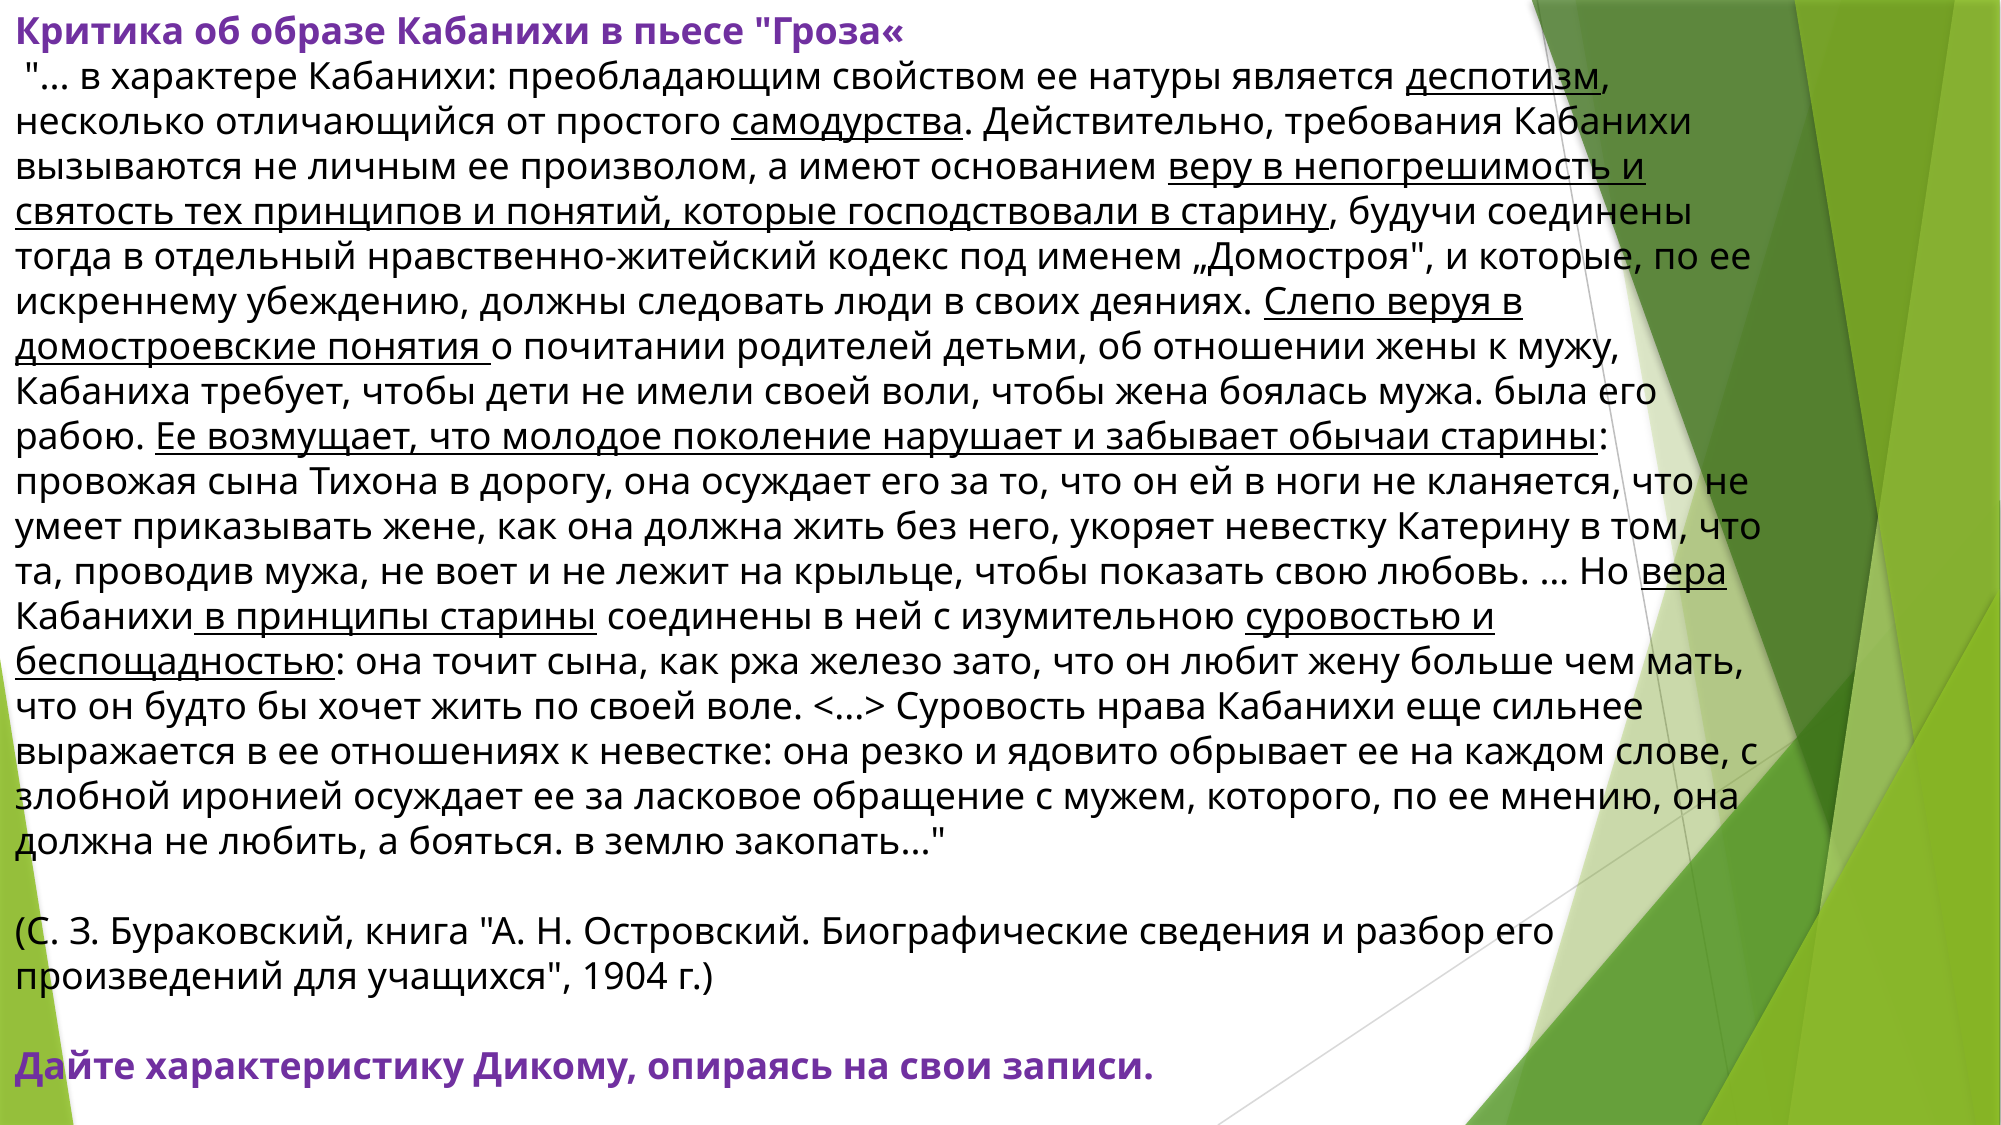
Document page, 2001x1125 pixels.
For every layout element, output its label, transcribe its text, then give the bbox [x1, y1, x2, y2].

text_box Критика об образе Кабанихи в пьесе "Гроза« "... в характере Кабанихи: преобладающим свойством ее натуры является деспотизм, несколько отличающийся от простого самодурства. Действительно, требования Кабанихи вызываются не личным ее произволом, а имеют основанием веру в непогрешимость и святость тех принципов и понятий, которые господствовали в старину, будучи соединены тогда в отдельный нравственно-житейский кодекс под именем „Домостроя", и которые, по ее искреннему убеждению, должны следовать люди в своих деяниях. Слепо веруя в домостроевские понятия о почитании родителей детьми, об отношении жены к мужу, Кабаниха требует, чтобы дети не имели своей воли, чтобы жена боялась мужа. была его рабою. Ее возмущает, что молодое поколение нарушает и забывает обычаи старины: провожая сына Тихона в дорогу, она осуждает его за то, что он ей в ноги не кланяется, что не умеет приказывать жене, как она должна жить без него, укоряет невестку Катерину в том, что та, проводив мужа, не воет и не лежит на крыльце, чтобы показать свою любовь. … Но вера Кабанихи в принципы старины соединены в ней с изумительною суровостью и беспощадностью: она точит сына, как ржа железо зато, что он любит жену больше чем мать, что он будто бы хочет жить по своей воле. <...> Суровость нрава Кабанихи еще сильнее выражается в ее отношениях к невестке: она резко и ядовито обрывает ее на каждом слове, с злобной иронией осуждает ее за ласковое обращение с мужем, которого, по ее мнению, она должна не любить, а бояться. в землю закопать..." (С. З. Бураковский, книга "А. Н. Островский. Биографические сведения и разбор его произведений для учащихся", 1904 г.) Дайте характеристику Дикому, опираясь на свои записи. [0, 0, 1781, 1125]
